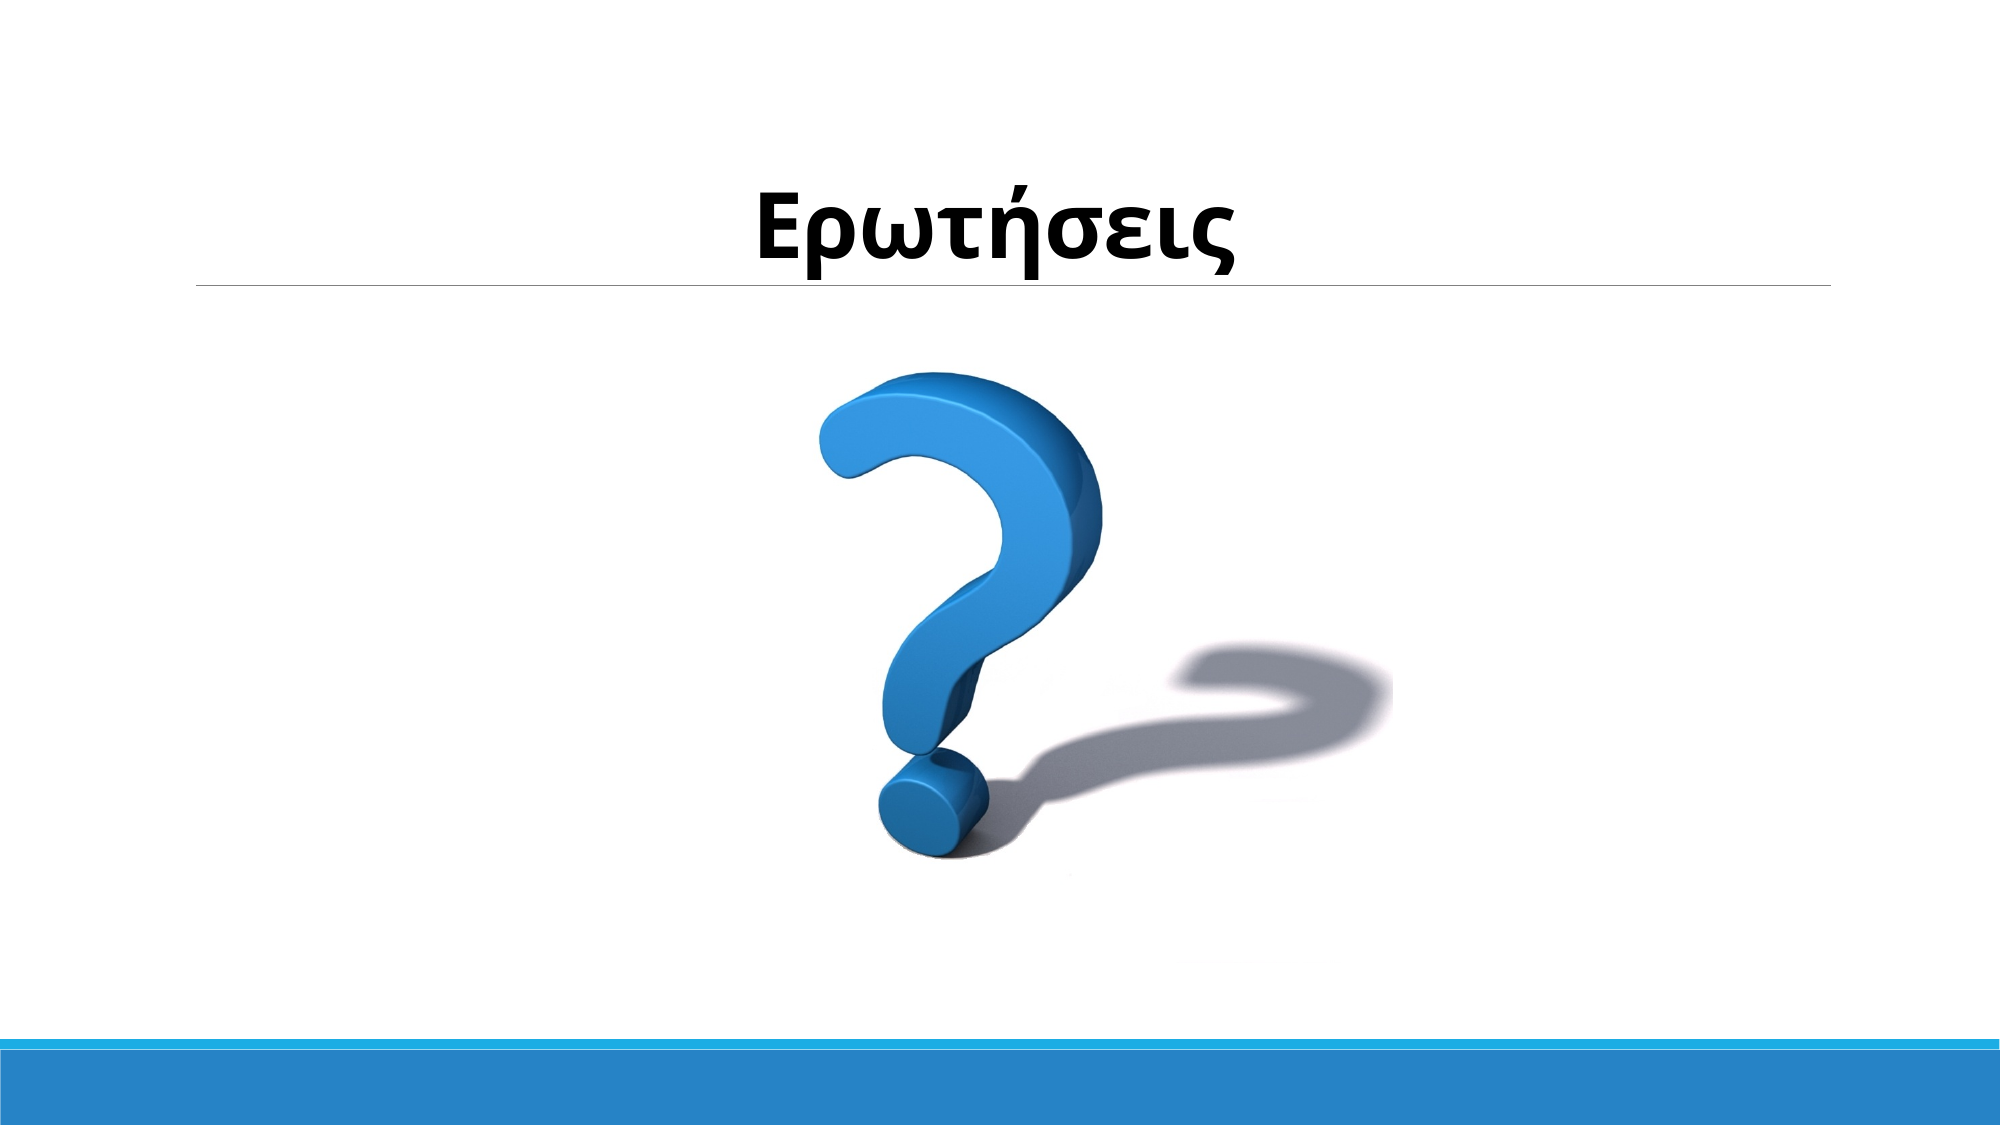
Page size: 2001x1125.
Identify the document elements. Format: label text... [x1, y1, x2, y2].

title Ερωτήσεις [180, 47, 1830, 285]
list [617, 302, 1393, 964]
